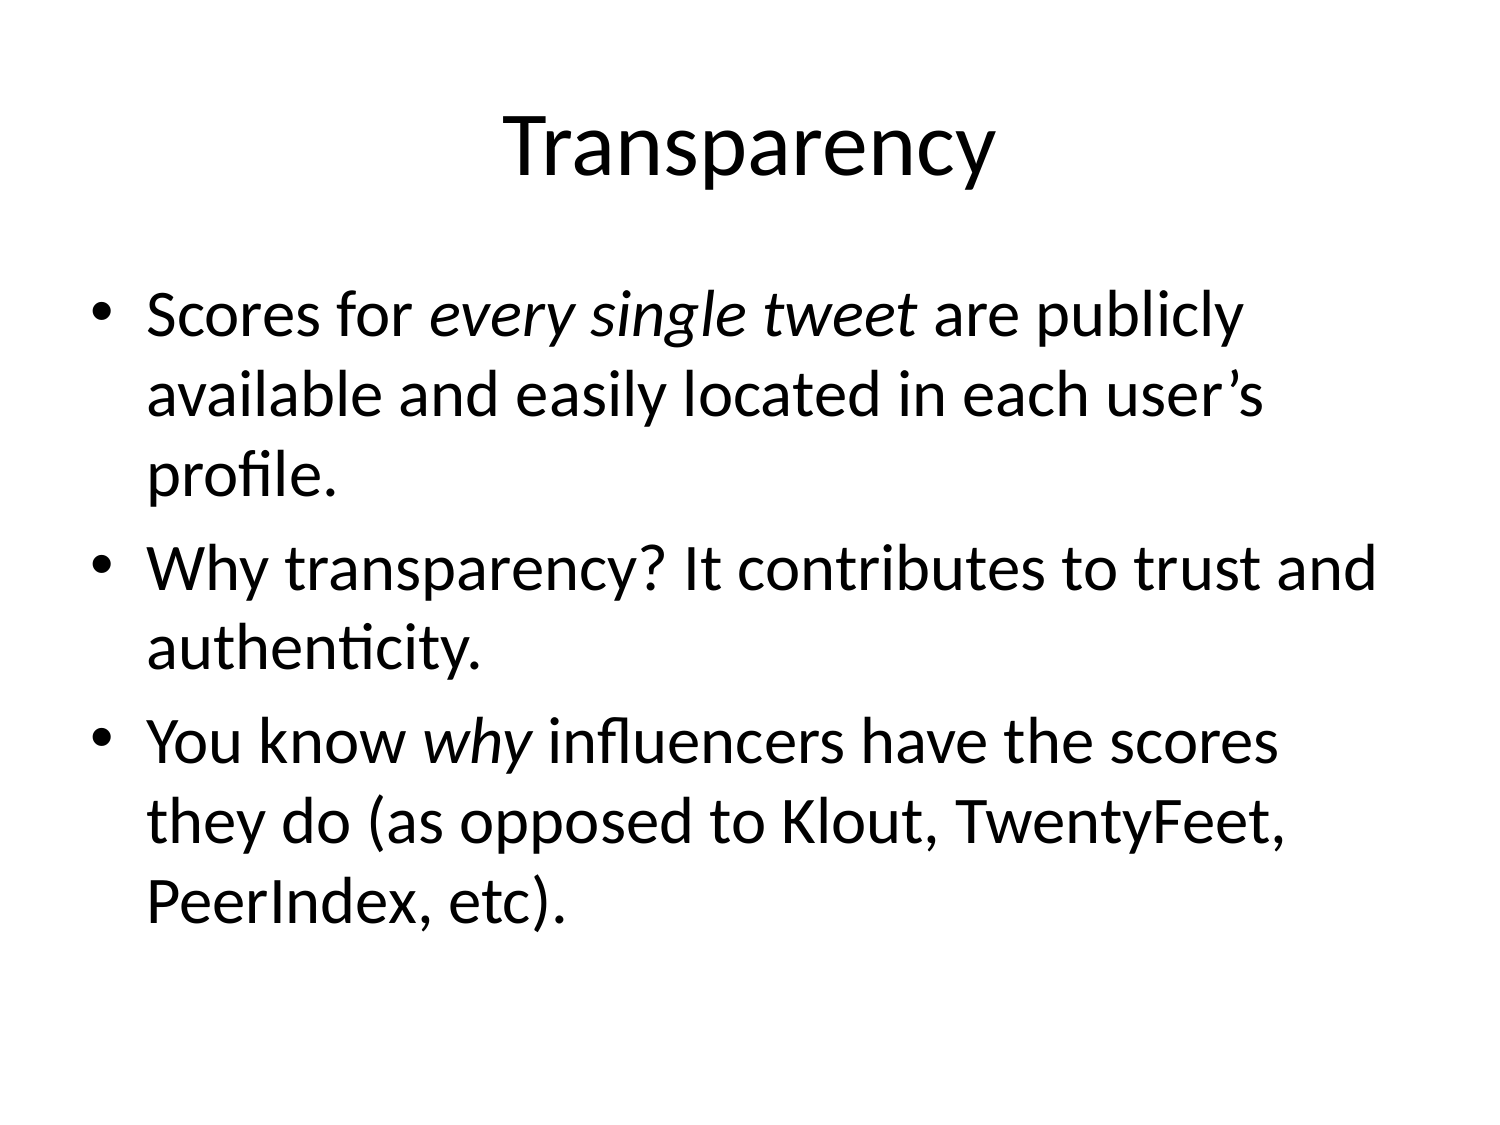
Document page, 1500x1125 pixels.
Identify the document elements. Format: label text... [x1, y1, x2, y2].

list Scores for every single tweet are publicly available and easily located in each user’s profile. Why transparency? It contributes to trust and authenticity. You know why influencers have the scores they do (as opposed to Klout, TwentyFeet, PeerIndex, etc). [75, 262, 1425, 1005]
title Transparency [75, 45, 1425, 233]
